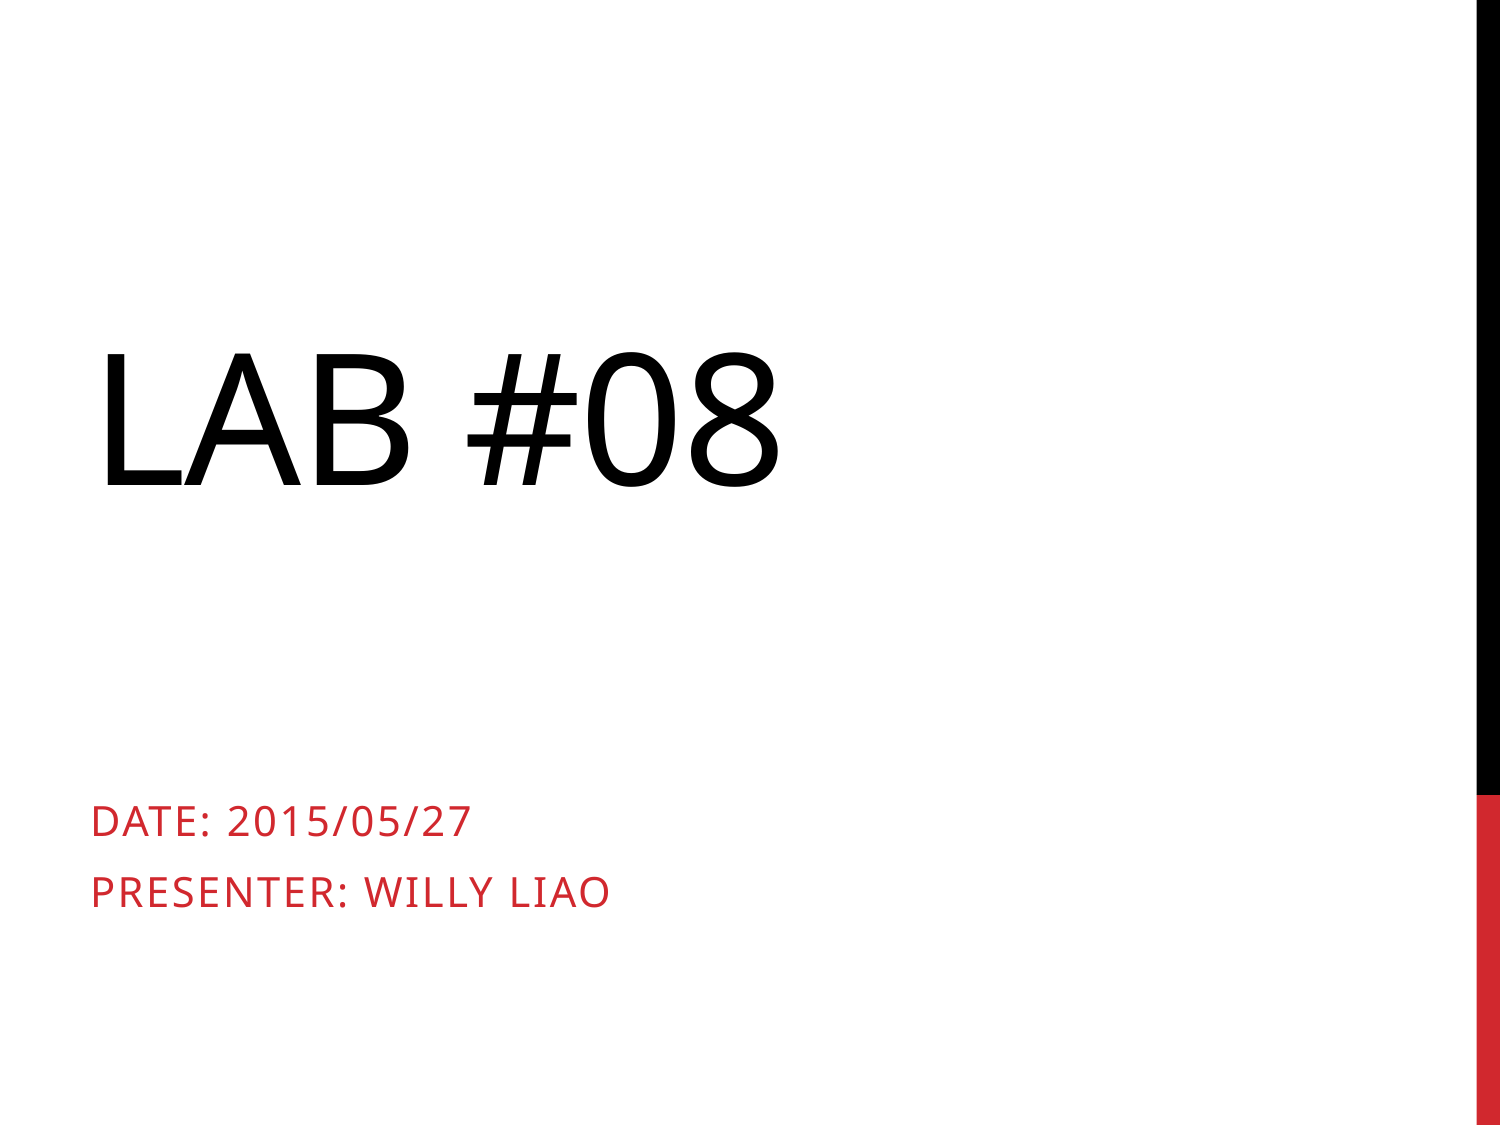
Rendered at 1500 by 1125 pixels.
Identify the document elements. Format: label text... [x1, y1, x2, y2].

subtitle Date: 2015/05/27 Presenter: Willy liao [75, 787, 1200, 938]
title Lab #08 [75, 37, 1350, 788]
